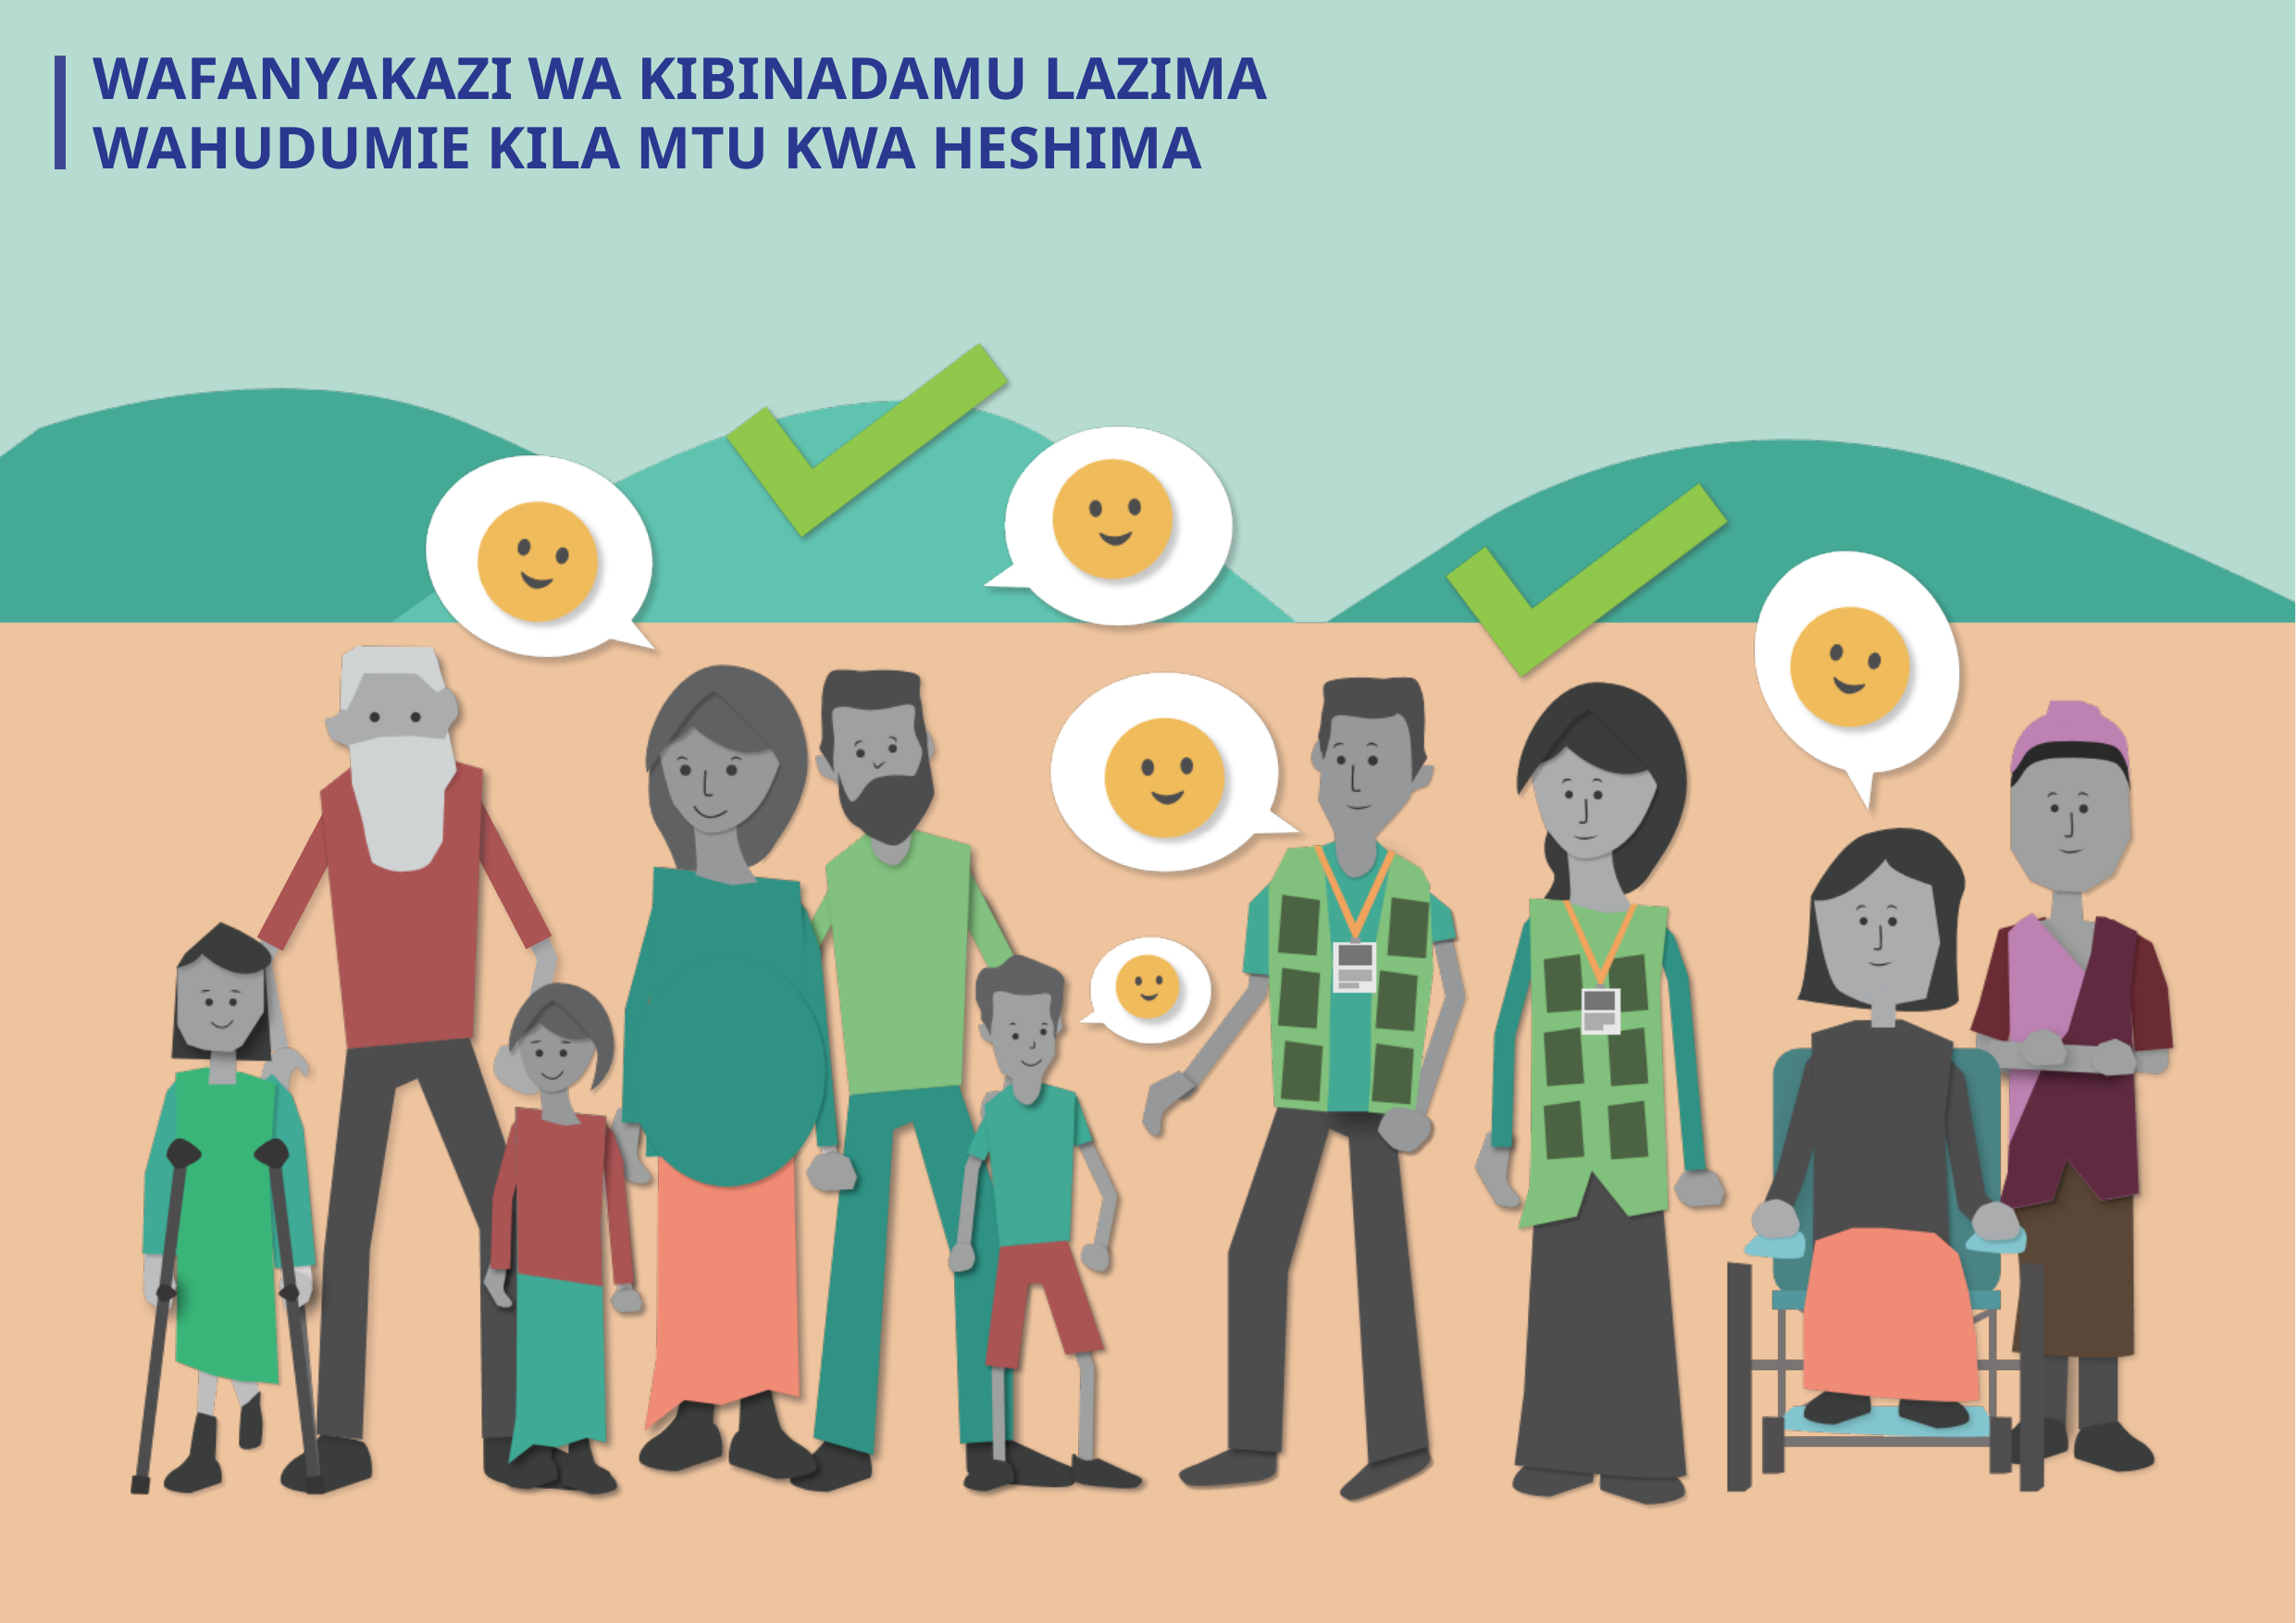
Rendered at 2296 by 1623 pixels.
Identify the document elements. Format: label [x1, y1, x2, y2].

text_box [0, 0, 2296, 1623]
